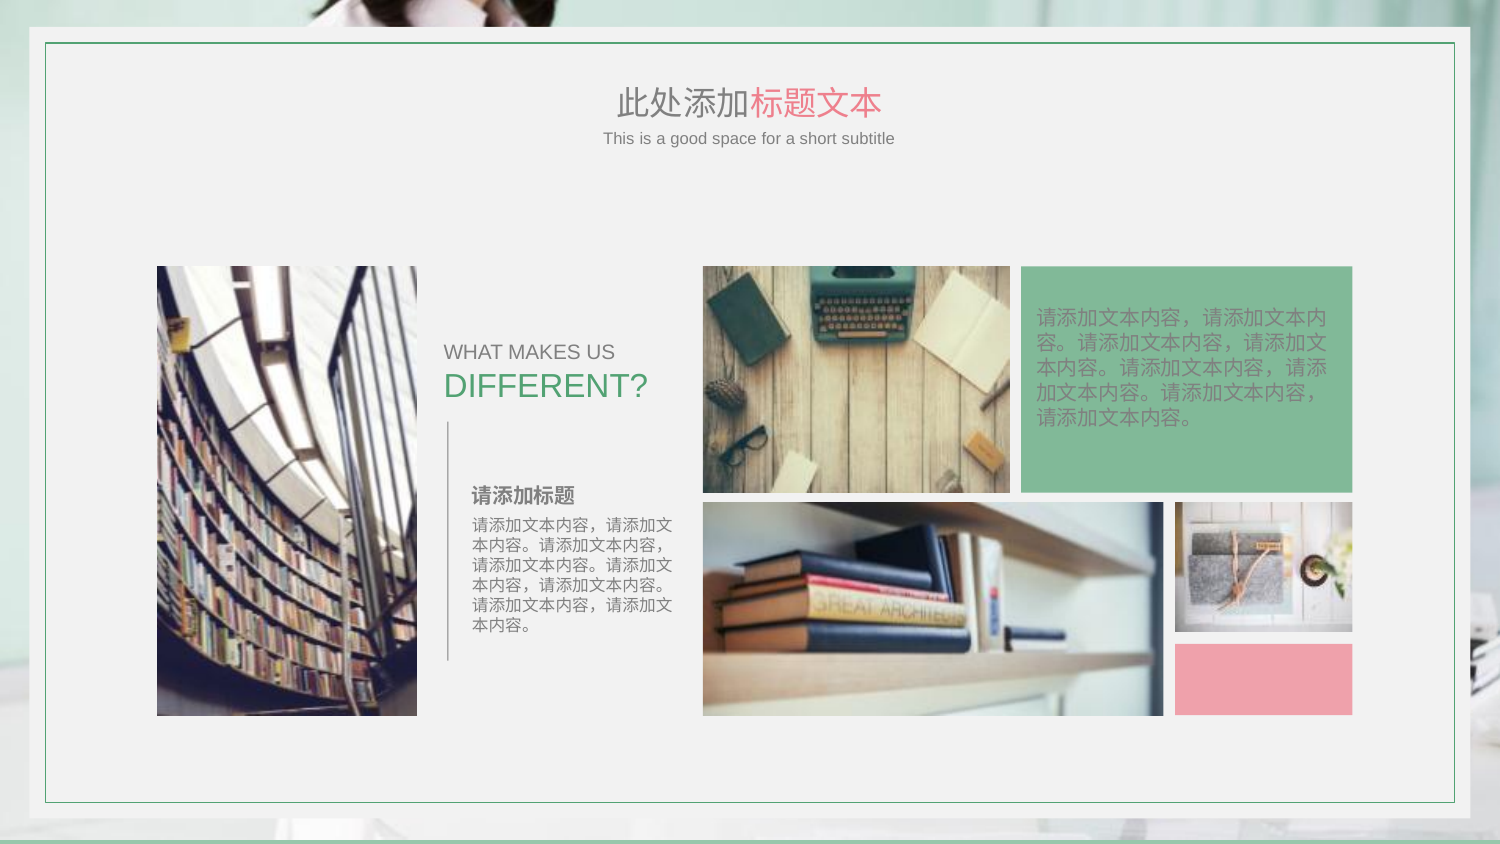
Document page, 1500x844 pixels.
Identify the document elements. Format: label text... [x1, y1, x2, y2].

text_box [1175, 502, 1353, 633]
text_box [702, 266, 1010, 493]
text_box 请添加标题 [471, 482, 677, 508]
text_box [1175, 643, 1353, 716]
picture [0, 0, 1500, 840]
text_box WHAT MAKES US DIFFERENT? [443, 338, 677, 404]
text_box [157, 266, 417, 716]
text_box 请添加文本内容，请添加文本内容。请添加文本内容，请添加文本内容。请添加文本内容，请添加文本内容。请添加文本内容，请添加文本内容。 [1021, 266, 1353, 493]
text_box This is a good space for a short subtitle [588, 120, 911, 155]
text_box [702, 502, 1164, 716]
text_box 此处添加标题文本 [602, 74, 898, 120]
text_box 请添加文本内容，请添加文本内容。请添加文本内容，请添加文本内容。请添加文本内容，请添加文本内容。请添加文本内容，请添加文本内容。 [471, 515, 677, 655]
